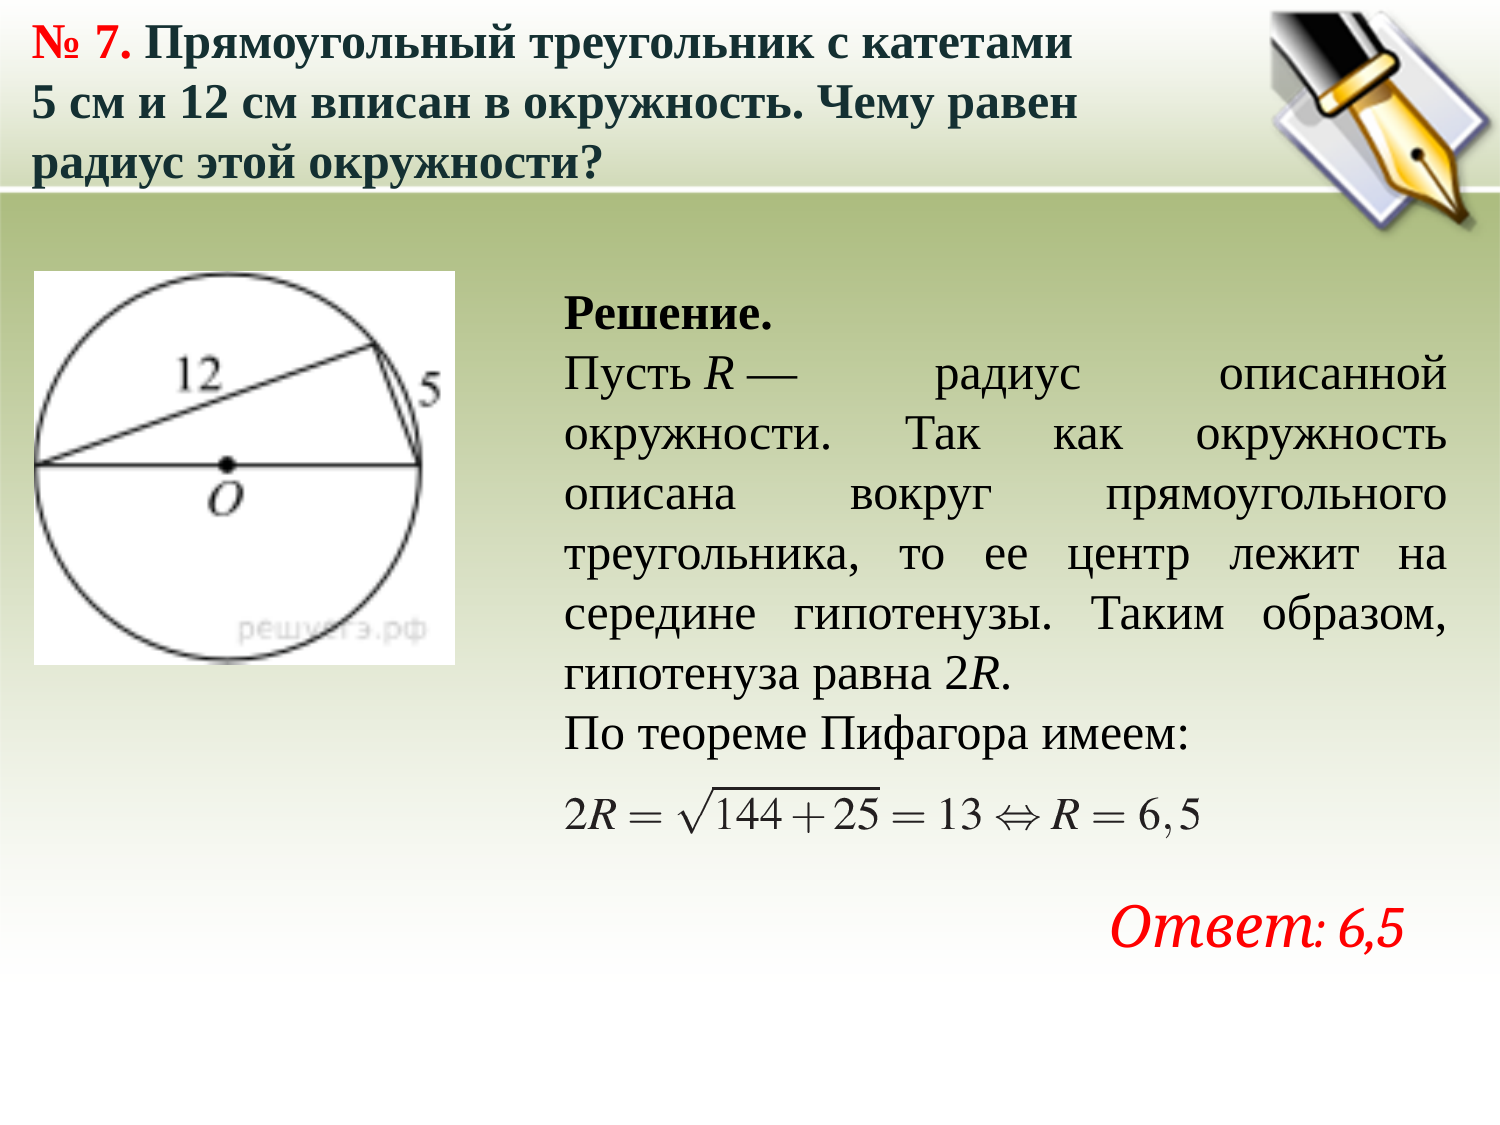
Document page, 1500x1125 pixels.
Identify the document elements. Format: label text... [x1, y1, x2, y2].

text_box Ответ: 6,5 [1094, 877, 1419, 967]
text_box Решение. Пусть R — радиус описанной окружности. Так как окружность описана вокруг прямоугольного треугольника, то ее центр лежит на середине гипотенузы. Таким образом, гипотенуза равна 2R. По теореме Пифагора имеем: [549, 271, 1463, 767]
text_box № 7. Прямоугольный треугольник с катетами 5 см и 12 см вписан в окружность. Чему равен радиус этой окружности? [16, 0, 1114, 196]
picture [0, 0, 1500, 1125]
